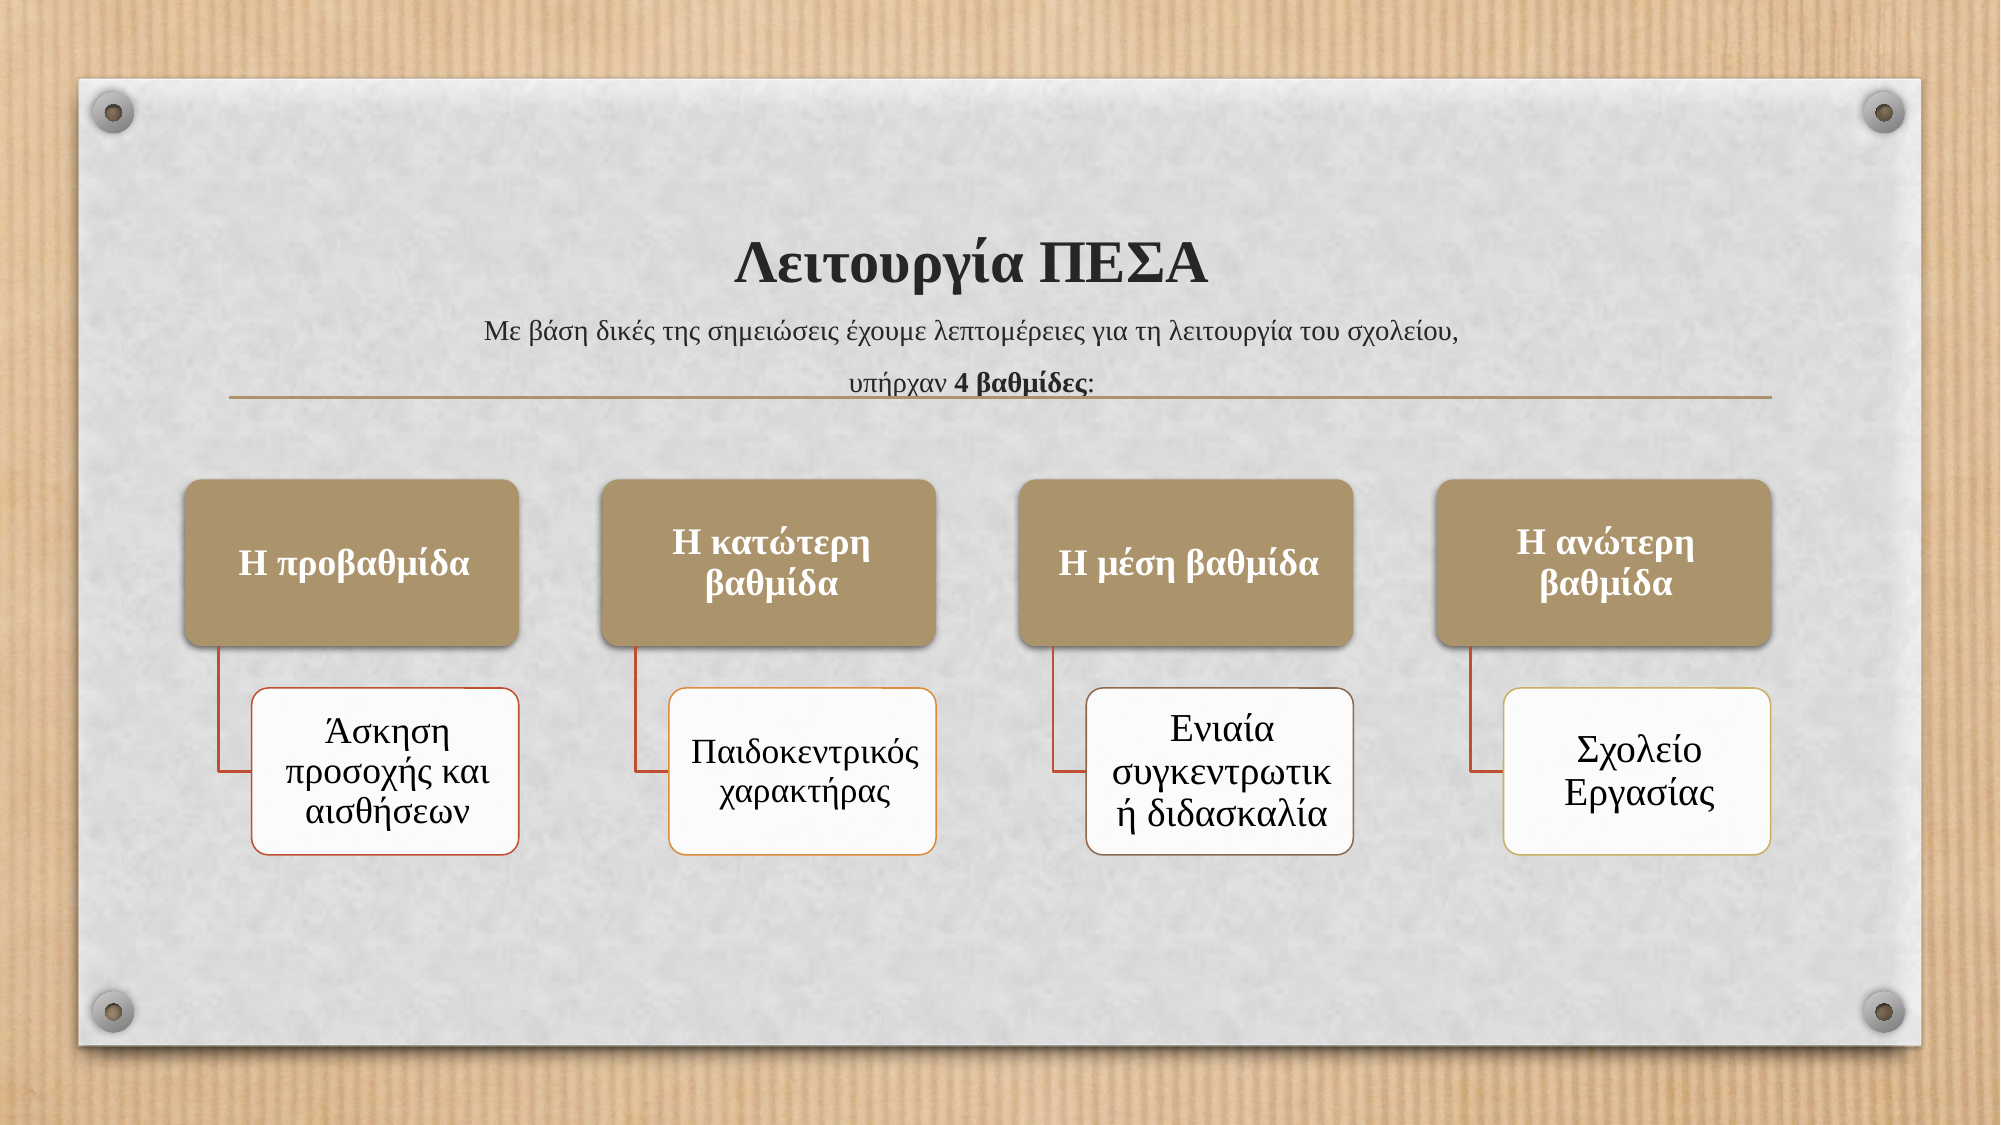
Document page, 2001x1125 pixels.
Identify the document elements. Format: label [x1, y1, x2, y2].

text_box [93, 92, 1905, 1033]
list [184, 356, 1772, 979]
text_box [78, 78, 1922, 1046]
picture [0, 0, 2001, 1125]
